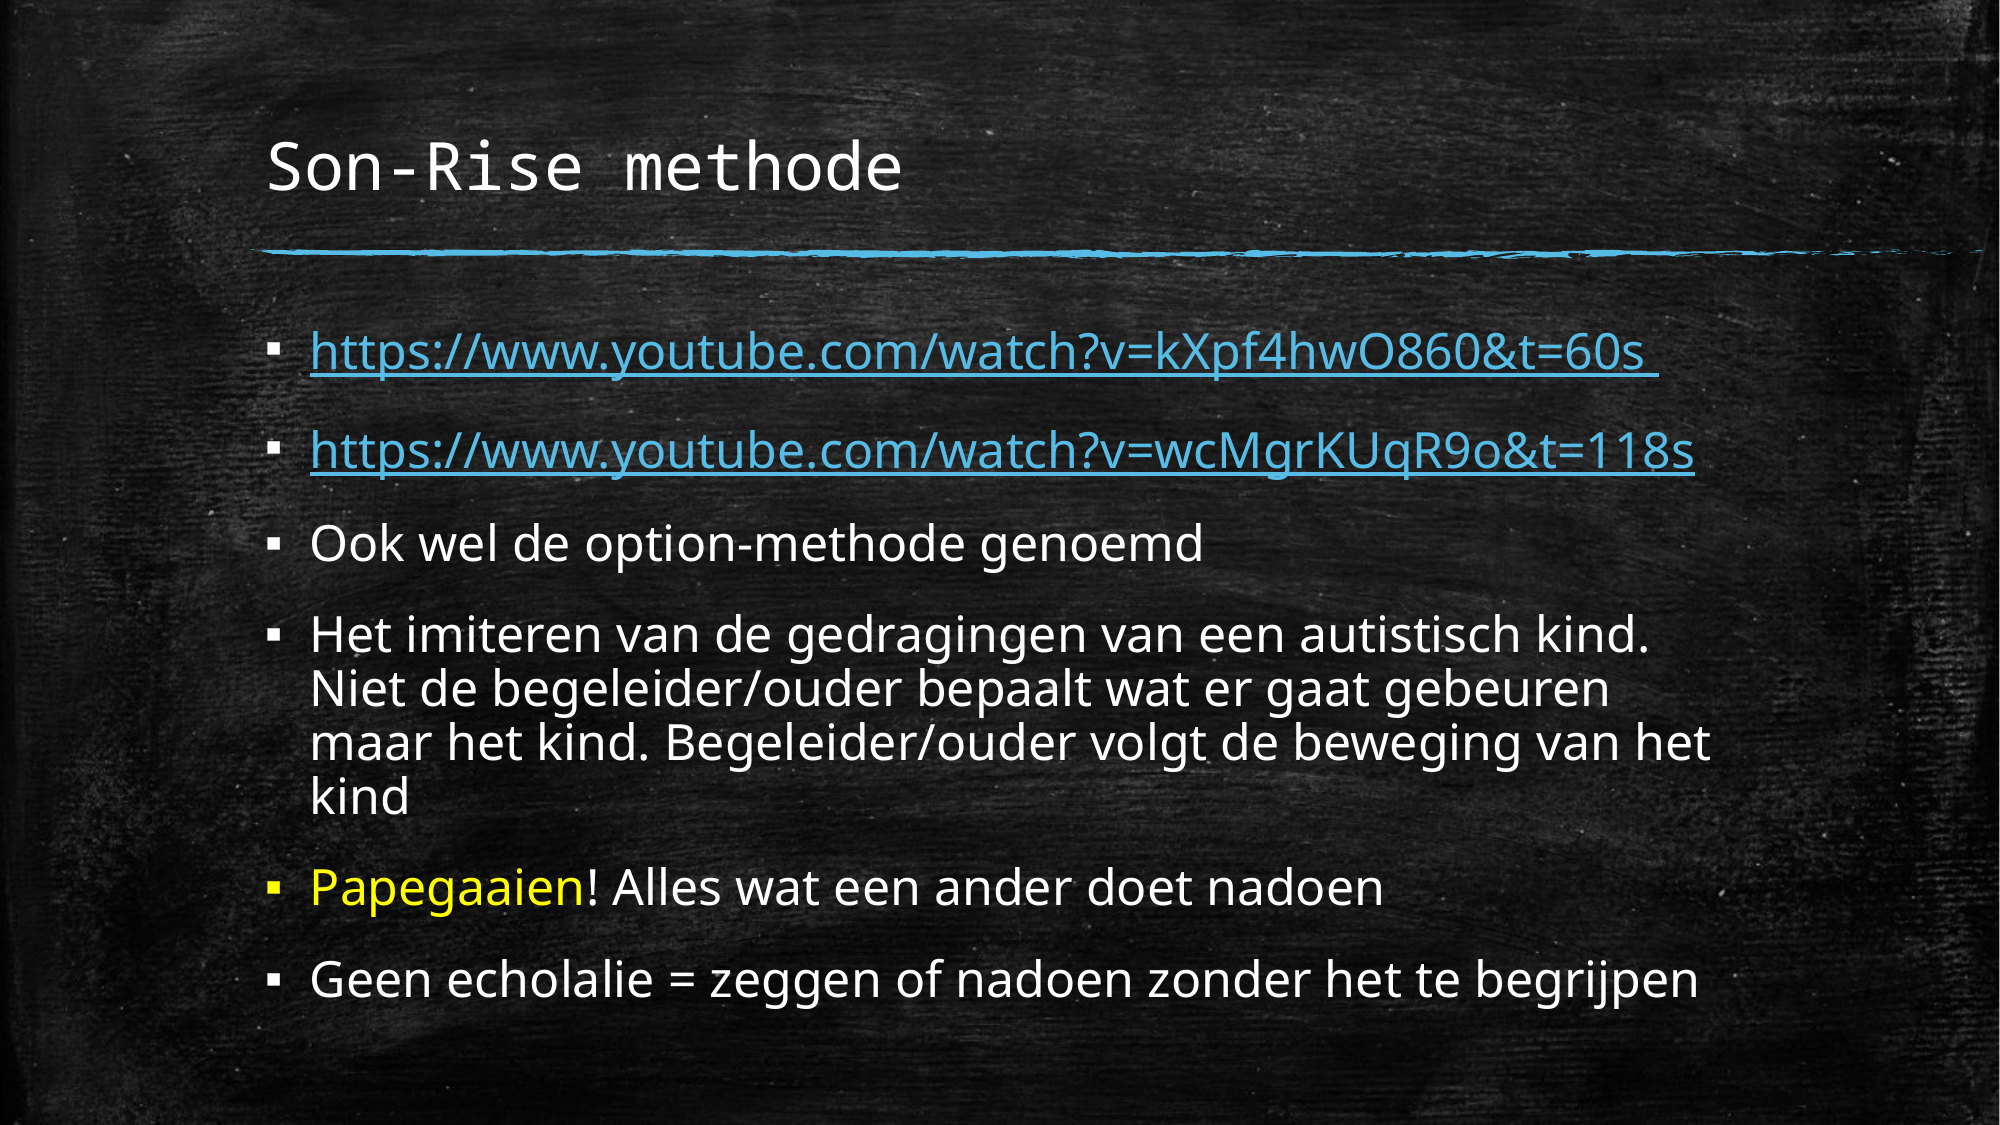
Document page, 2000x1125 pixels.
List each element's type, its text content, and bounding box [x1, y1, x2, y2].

list https://www.youtube.com/watch?v=kXpf4hwO860&t=60s https://www.youtube.com/watch?v=wcMgrKUqR9o&t=118s Ook wel de option-methode genoemd Het imiteren van de gedragingen van een autistisch kind. Niet de begeleider/ouder bepaalt wat er gaat gebeuren maar het kind. Begeleider/ouder volgt de beweging van het kind Papegaaien! Alles wat een ander doet nadoen Geen echolalie = zeggen of nadoen zonder het te begrijpen [249, 312, 1750, 1013]
title Son-Rise methode [249, 45, 1750, 213]
